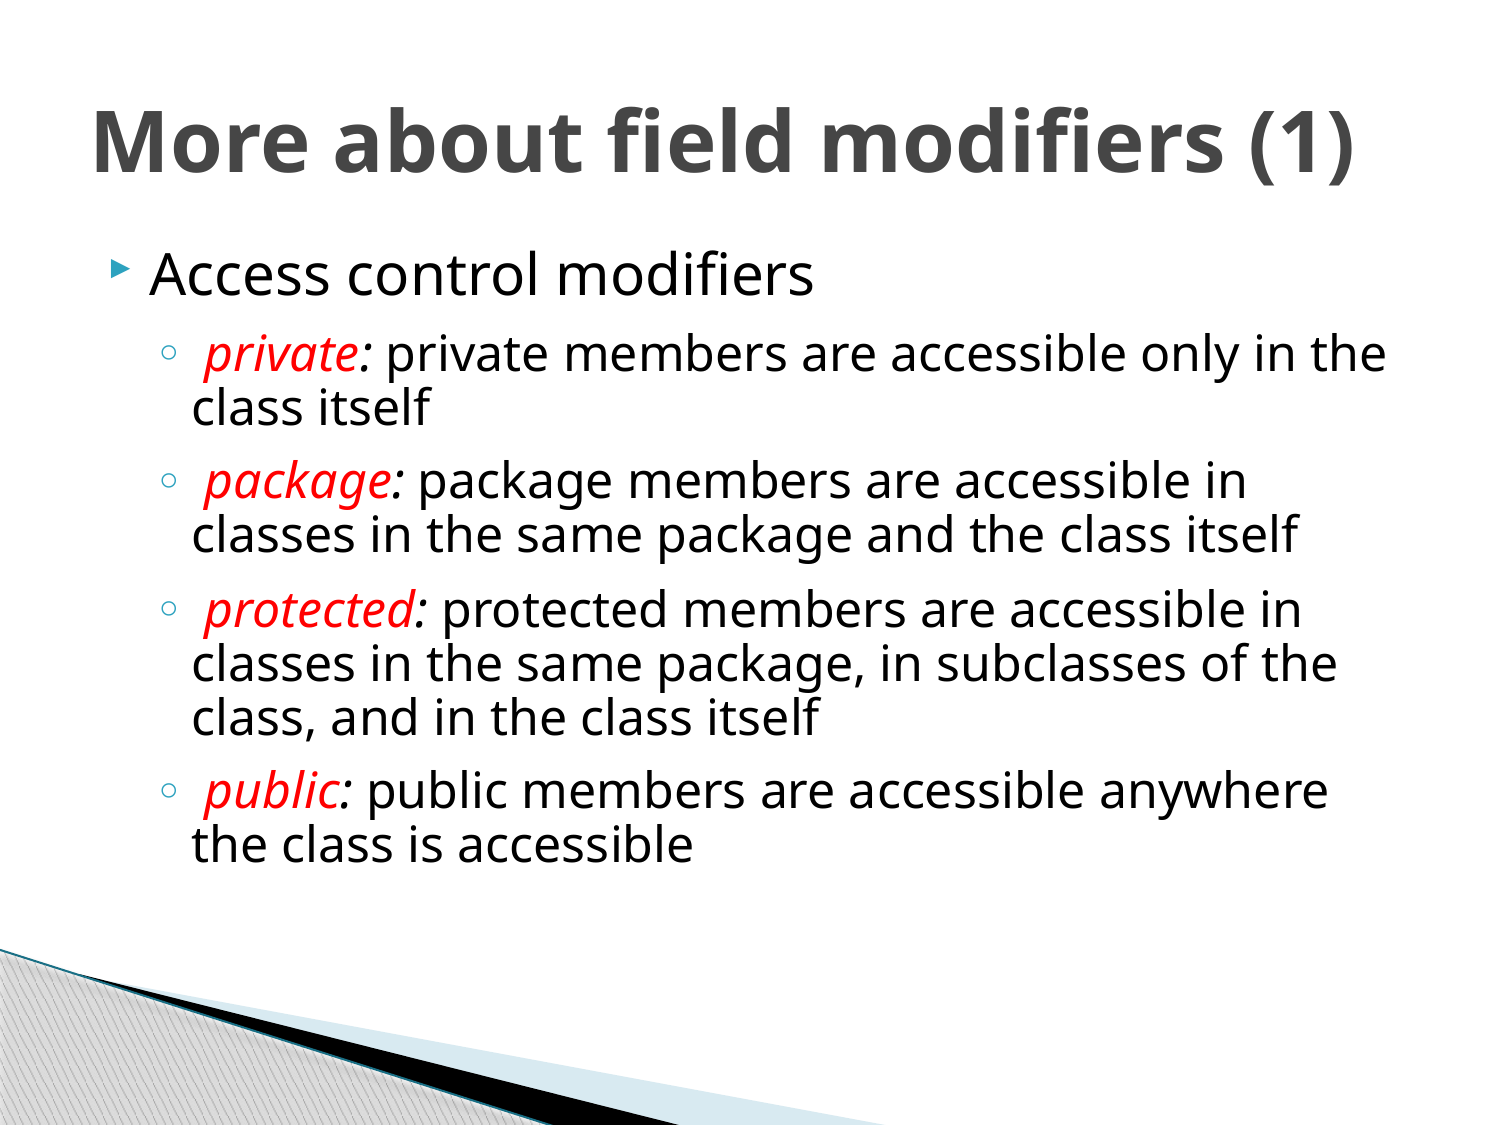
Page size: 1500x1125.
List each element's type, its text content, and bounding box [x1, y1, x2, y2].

title More about field modifiers (1) [75, 45, 1425, 233]
list Access control modifiers private: private members are accessible only in the class itself package: package members are accessible in classes in the same package and the class itself protected: protected members are accessible in classes in the same package, in subclasses of the class, and in the class itself public: public members are accessible anywhere the class is accessible [75, 237, 1425, 1063]
